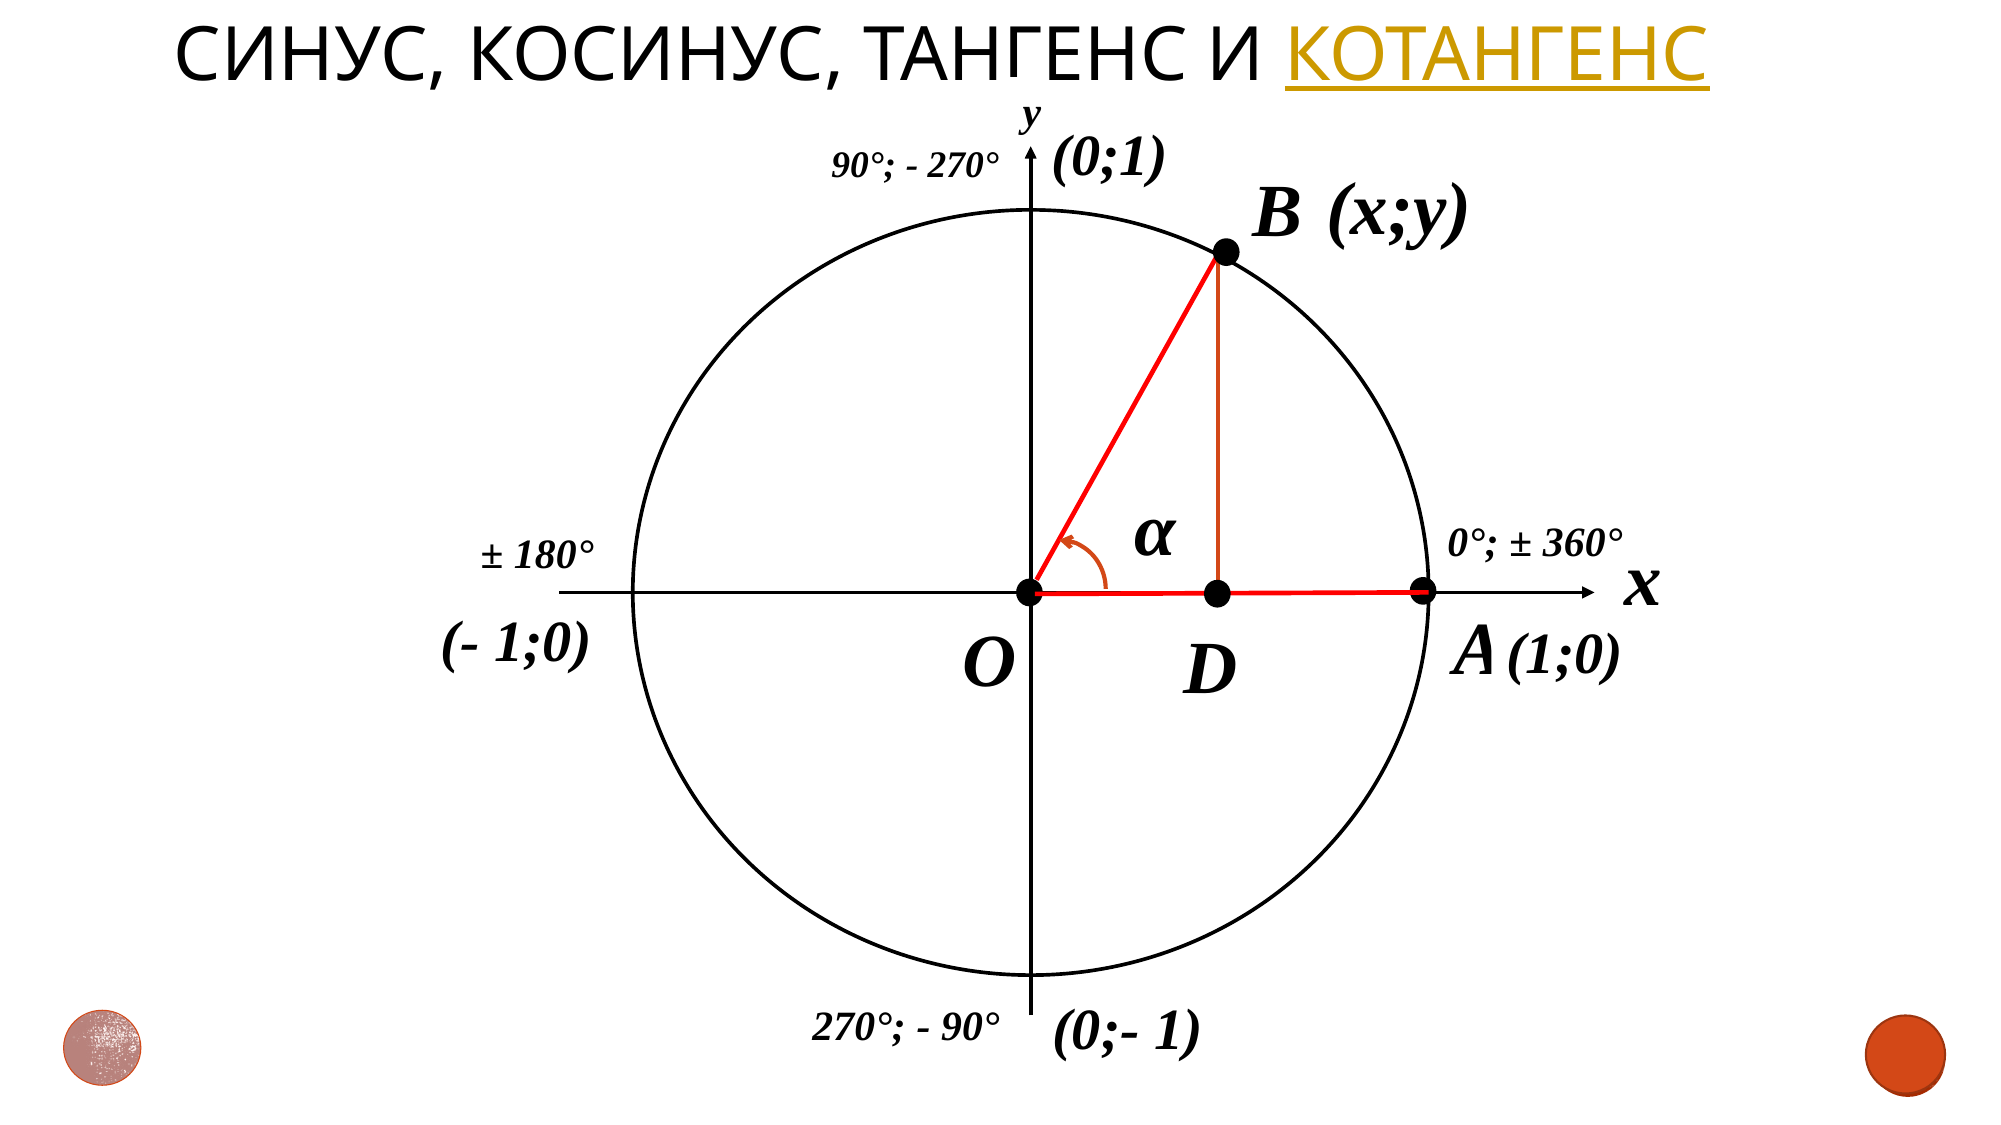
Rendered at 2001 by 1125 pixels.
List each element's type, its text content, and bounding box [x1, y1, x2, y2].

text_box (1;0) [1491, 608, 1647, 707]
text_box [1033, 595, 1429, 976]
text_box D [1168, 611, 1242, 704]
text_box [63, 1009, 142, 1086]
text_box 270°; - 90° [797, 991, 1024, 1055]
text_box (- 1;0) [425, 595, 615, 694]
text_box [1016, 578, 1043, 607]
text_box [1220, 264, 1429, 590]
text_box [1033, 209, 1213, 579]
text_box А [1438, 594, 1512, 690]
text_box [1039, 256, 1216, 579]
text_box [1203, 579, 1231, 608]
text_box (0;1) [1036, 109, 1193, 209]
text_box (x;y) [1310, 152, 1490, 251]
text_box [1039, 581, 1210, 591]
text_box [632, 209, 1029, 591]
text_box [1059, 580, 1107, 589]
text_box ± 180° [465, 518, 624, 582]
text_box [1212, 238, 1240, 267]
text_box 90°; - 270° [816, 132, 1025, 196]
text_box 0°; ± 360° [1432, 506, 1641, 570]
text_box y [1007, 77, 1048, 144]
text_box [1864, 1014, 1947, 1095]
text_box В [1237, 153, 1311, 252]
text_box х [1609, 522, 1670, 591]
text_box (0;- 1) [1037, 983, 1230, 1082]
text_box [632, 594, 1029, 976]
title Синус, косинус, тангенс и котангенс [158, 19, 1749, 86]
text_box О [947, 603, 1001, 702]
text_box [1409, 577, 1437, 605]
